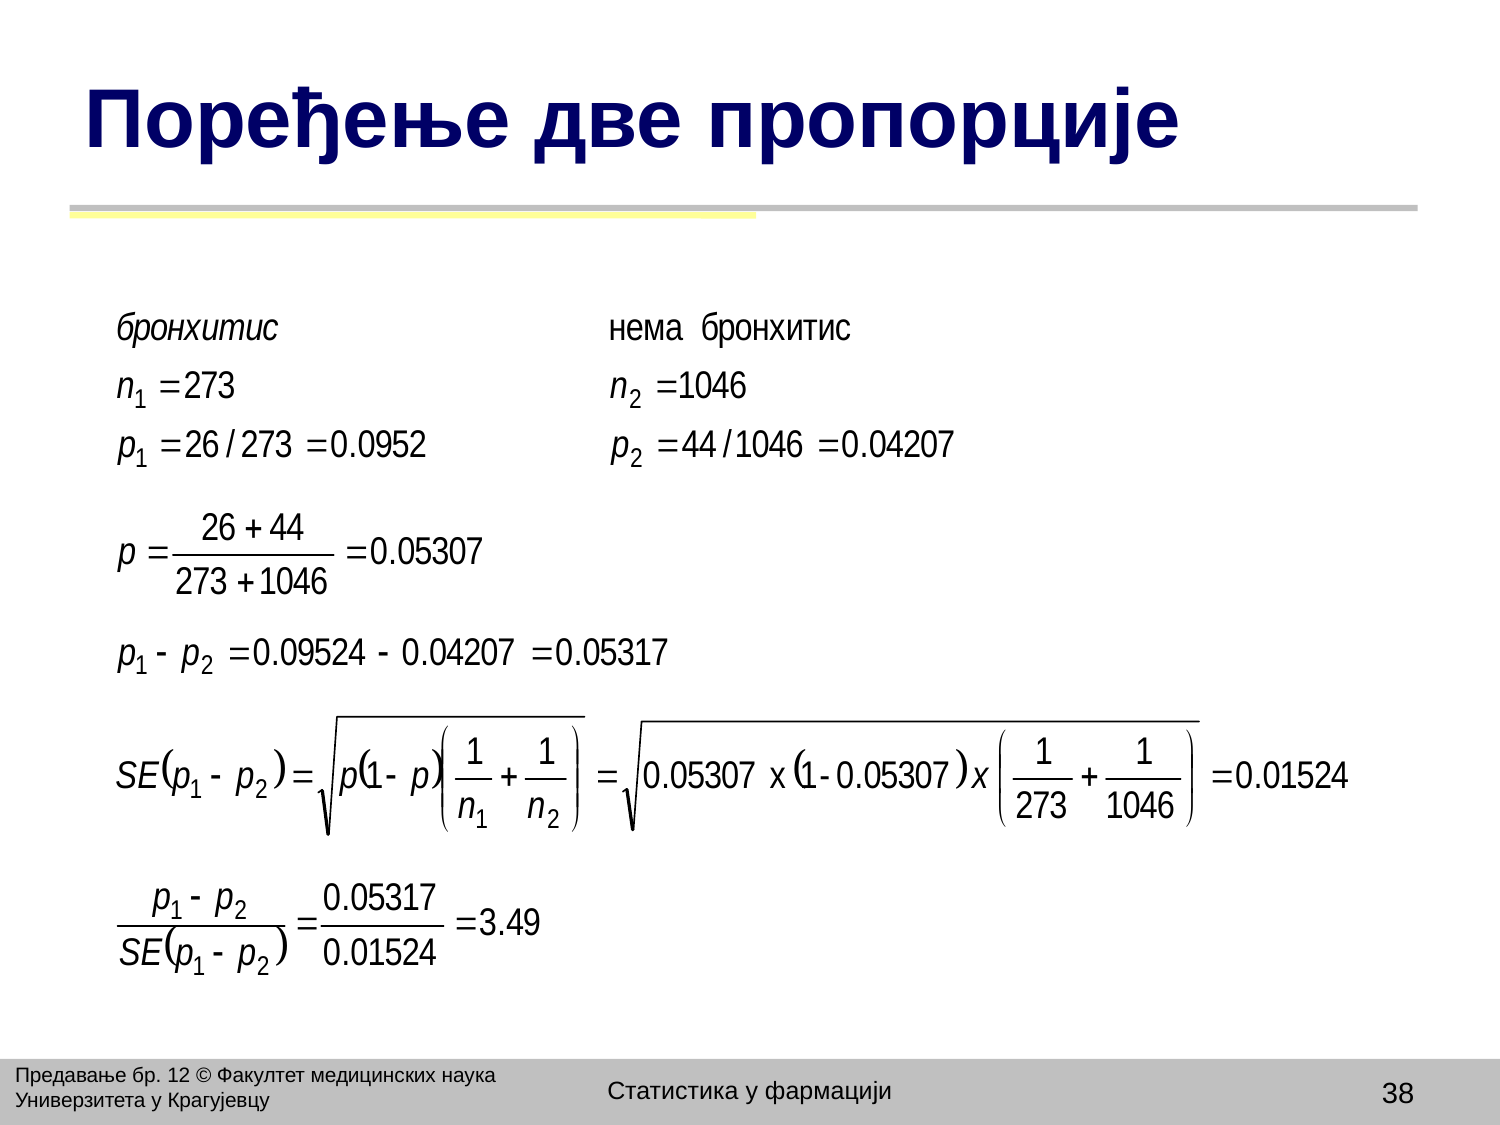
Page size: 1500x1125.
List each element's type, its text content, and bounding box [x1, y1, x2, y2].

footer Статистика у фармацији [512, 1066, 988, 1125]
slide_number 38 [1079, 1066, 1430, 1125]
title Поређење две пропорције [69, 19, 1426, 208]
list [18, 278, 1493, 986]
slide_number Предавање бр. 12 © Факултет медицинских наука Универзитета у Крагујевцу [0, 1053, 621, 1108]
